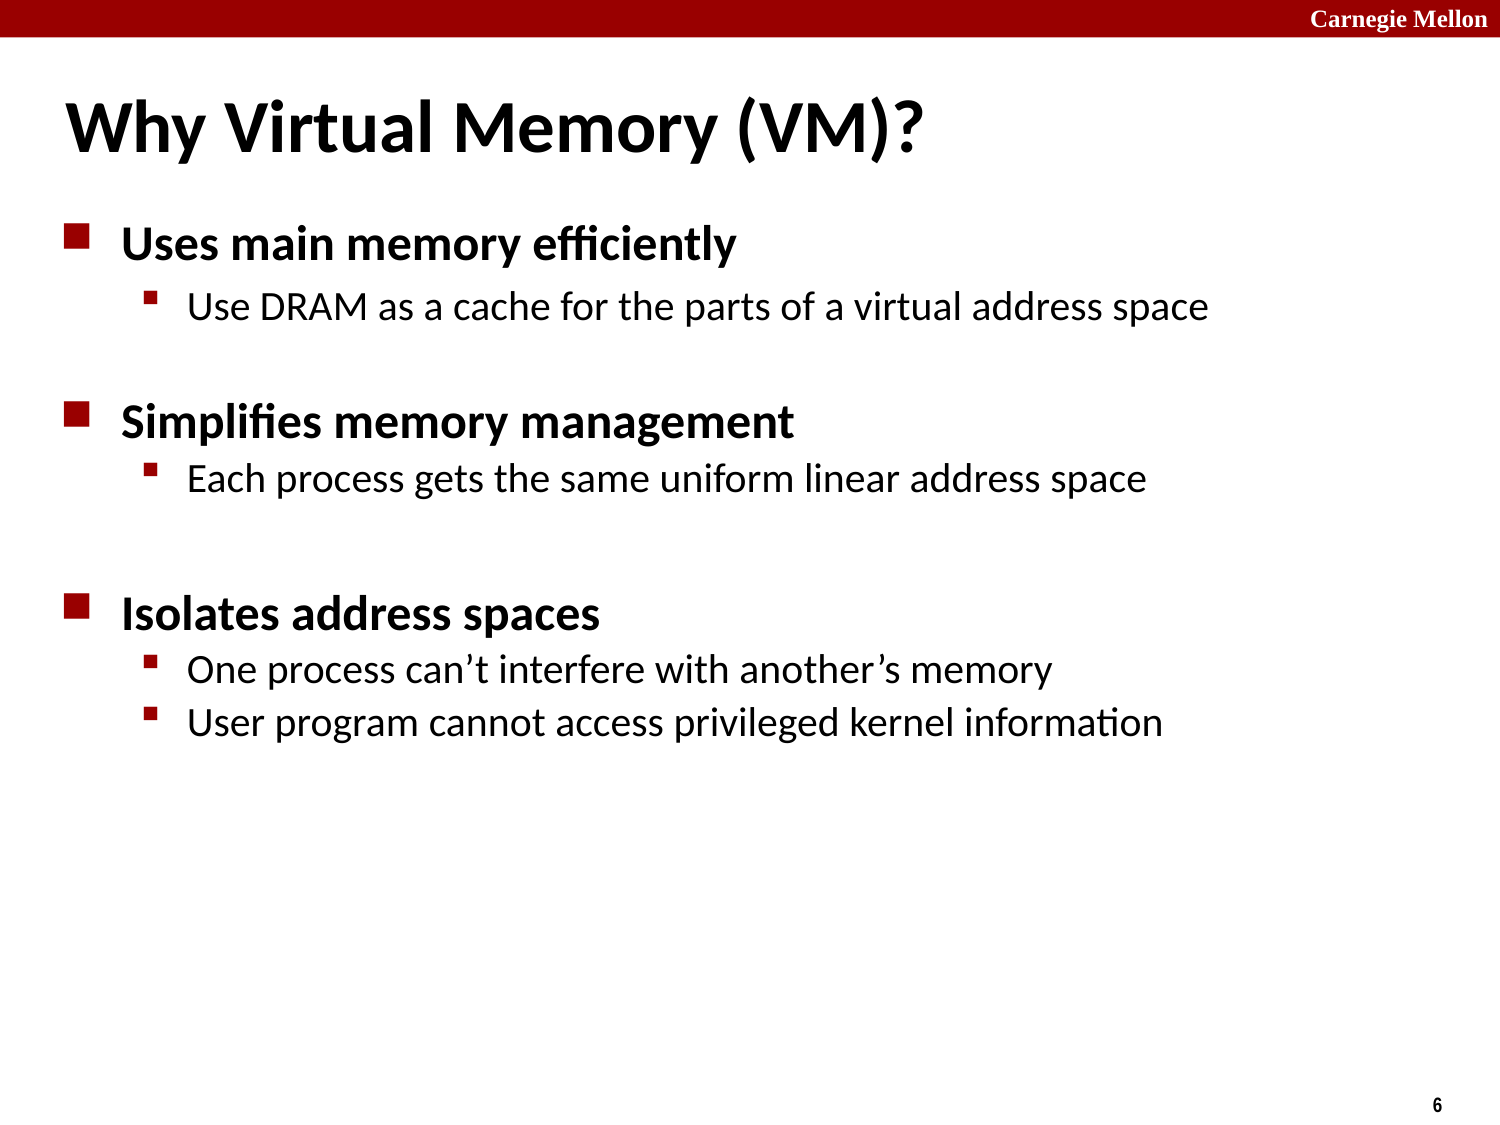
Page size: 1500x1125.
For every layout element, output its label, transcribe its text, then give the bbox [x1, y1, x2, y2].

list Uses main memory efficiently Use DRAM as a cache for the parts of a virtual address space Simplifies memory management Each process gets the same uniform linear address space Isolates address spaces One process can’t interfere with another’s memory User program cannot access privileged kernel information [49, 213, 1476, 1113]
title Why Virtual Memory (VM)? [49, 74, 1363, 170]
